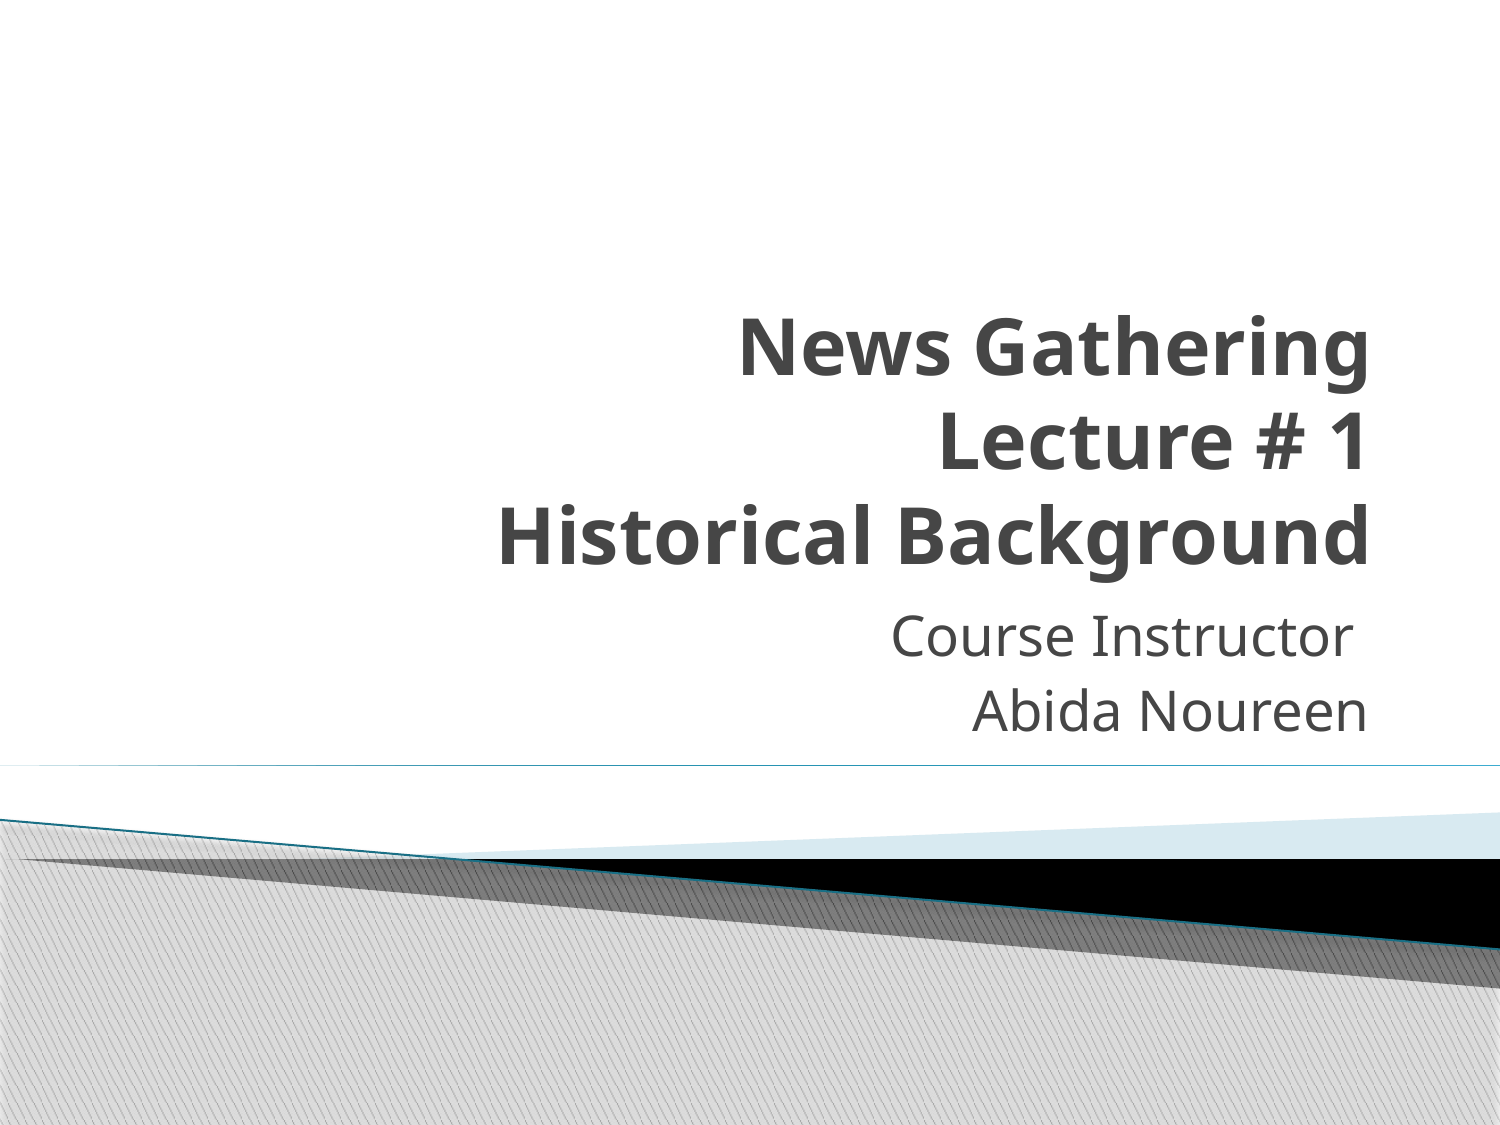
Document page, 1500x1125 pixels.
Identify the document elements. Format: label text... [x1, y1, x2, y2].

title News Gathering Lecture # 1 Historical Background [112, 287, 1388, 588]
picture [5, 859, 1500, 989]
subtitle Course Instructor Abida Noureen [112, 592, 1388, 790]
